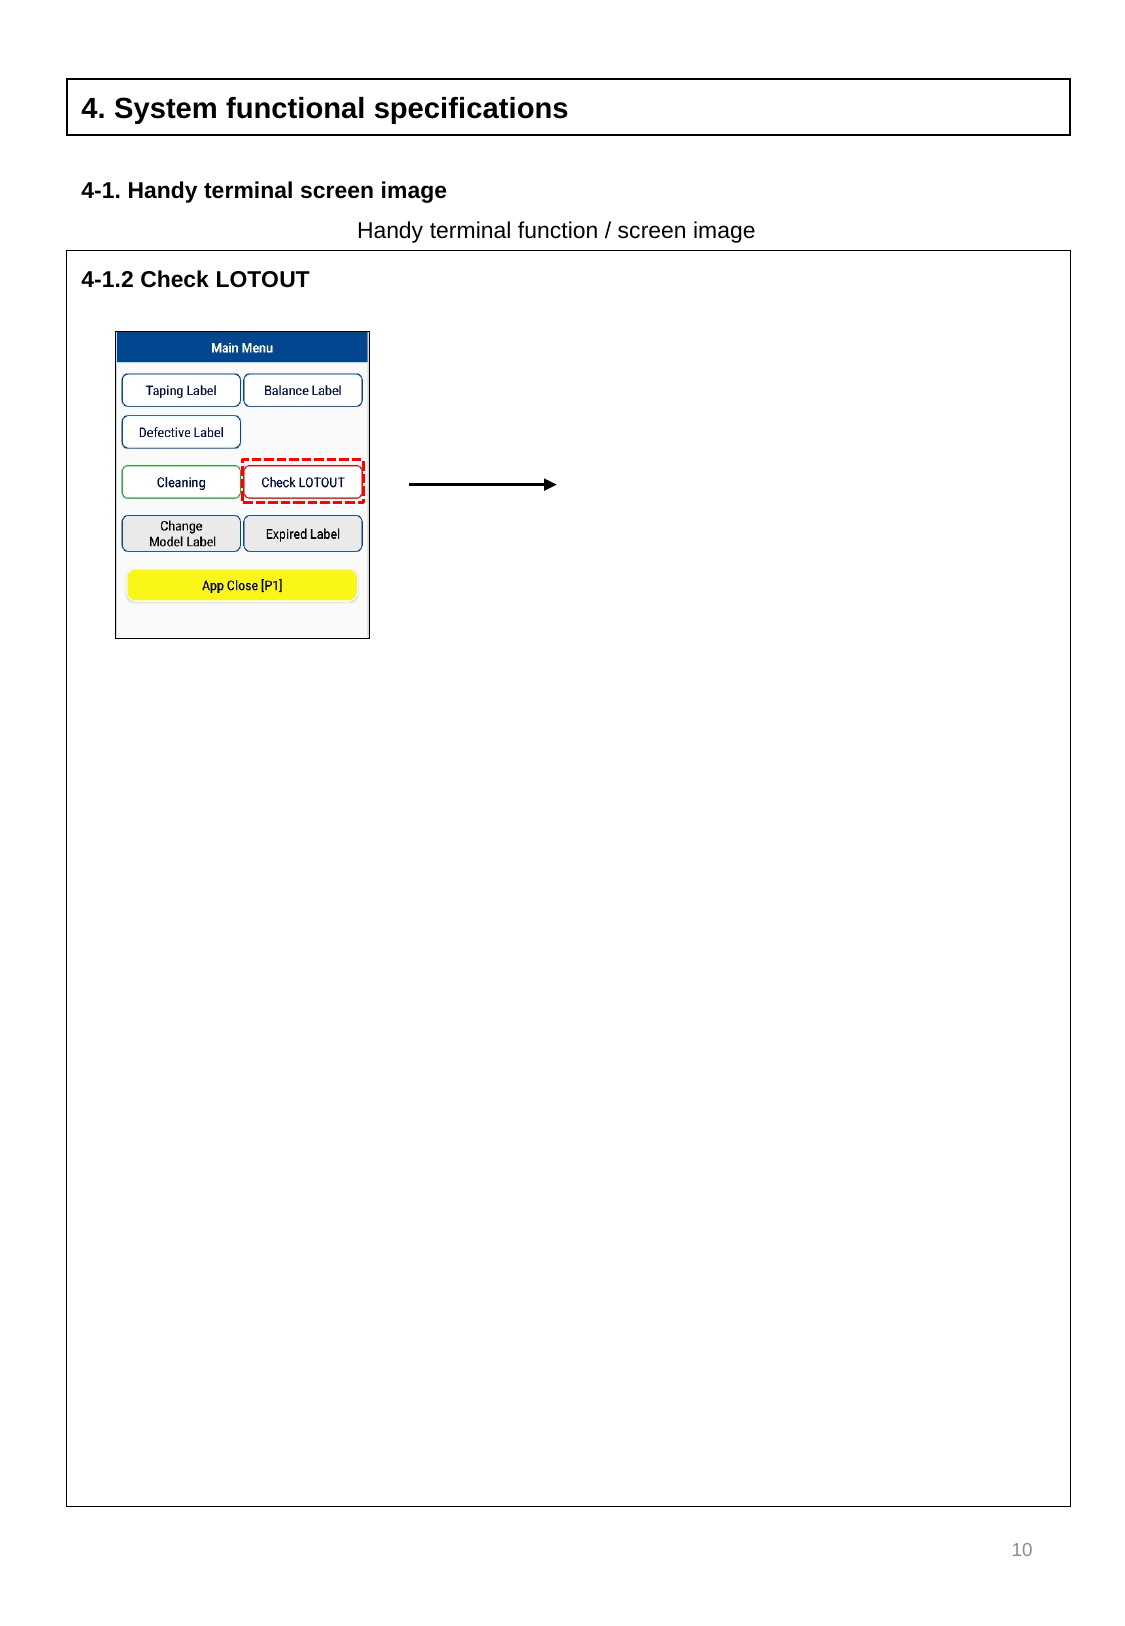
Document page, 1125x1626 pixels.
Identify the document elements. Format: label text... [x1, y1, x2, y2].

text_box [66, 250, 1071, 1507]
text_box 4. System functional specifications [66, 78, 1071, 136]
slide_number 10 [794, 1507, 1048, 1593]
text_box 4-1.2 Check LOTOUT [66, 257, 1069, 300]
text_box Handy terminal function / screen image [54, 207, 1059, 250]
picture [115, 331, 370, 639]
text_box 4-1. Handy terminal screen image [66, 168, 1071, 211]
